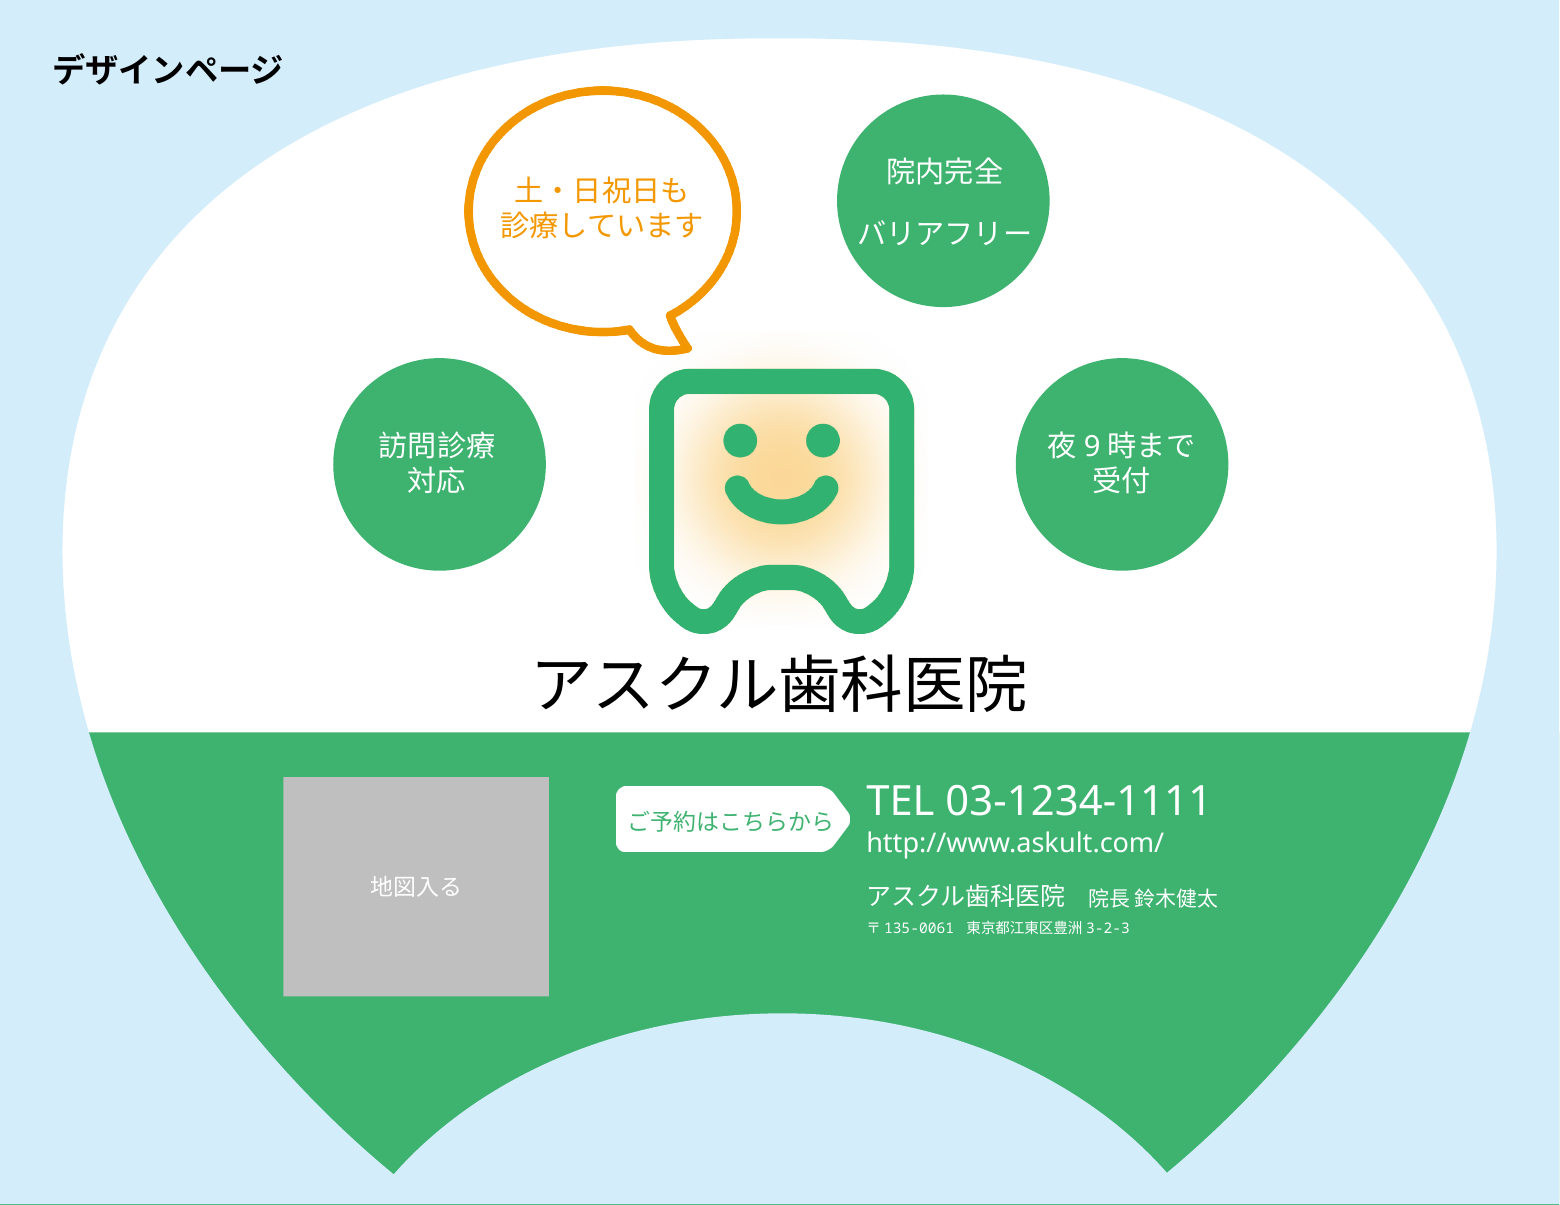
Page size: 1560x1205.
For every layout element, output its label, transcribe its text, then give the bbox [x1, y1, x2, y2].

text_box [283, 776, 550, 997]
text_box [330, 86, 1229, 635]
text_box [850, 876, 1258, 946]
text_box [612, 783, 1326, 867]
text_box アスクル歯科医院 [141, 650, 1418, 728]
text_box デザインページ [37, 42, 300, 97]
